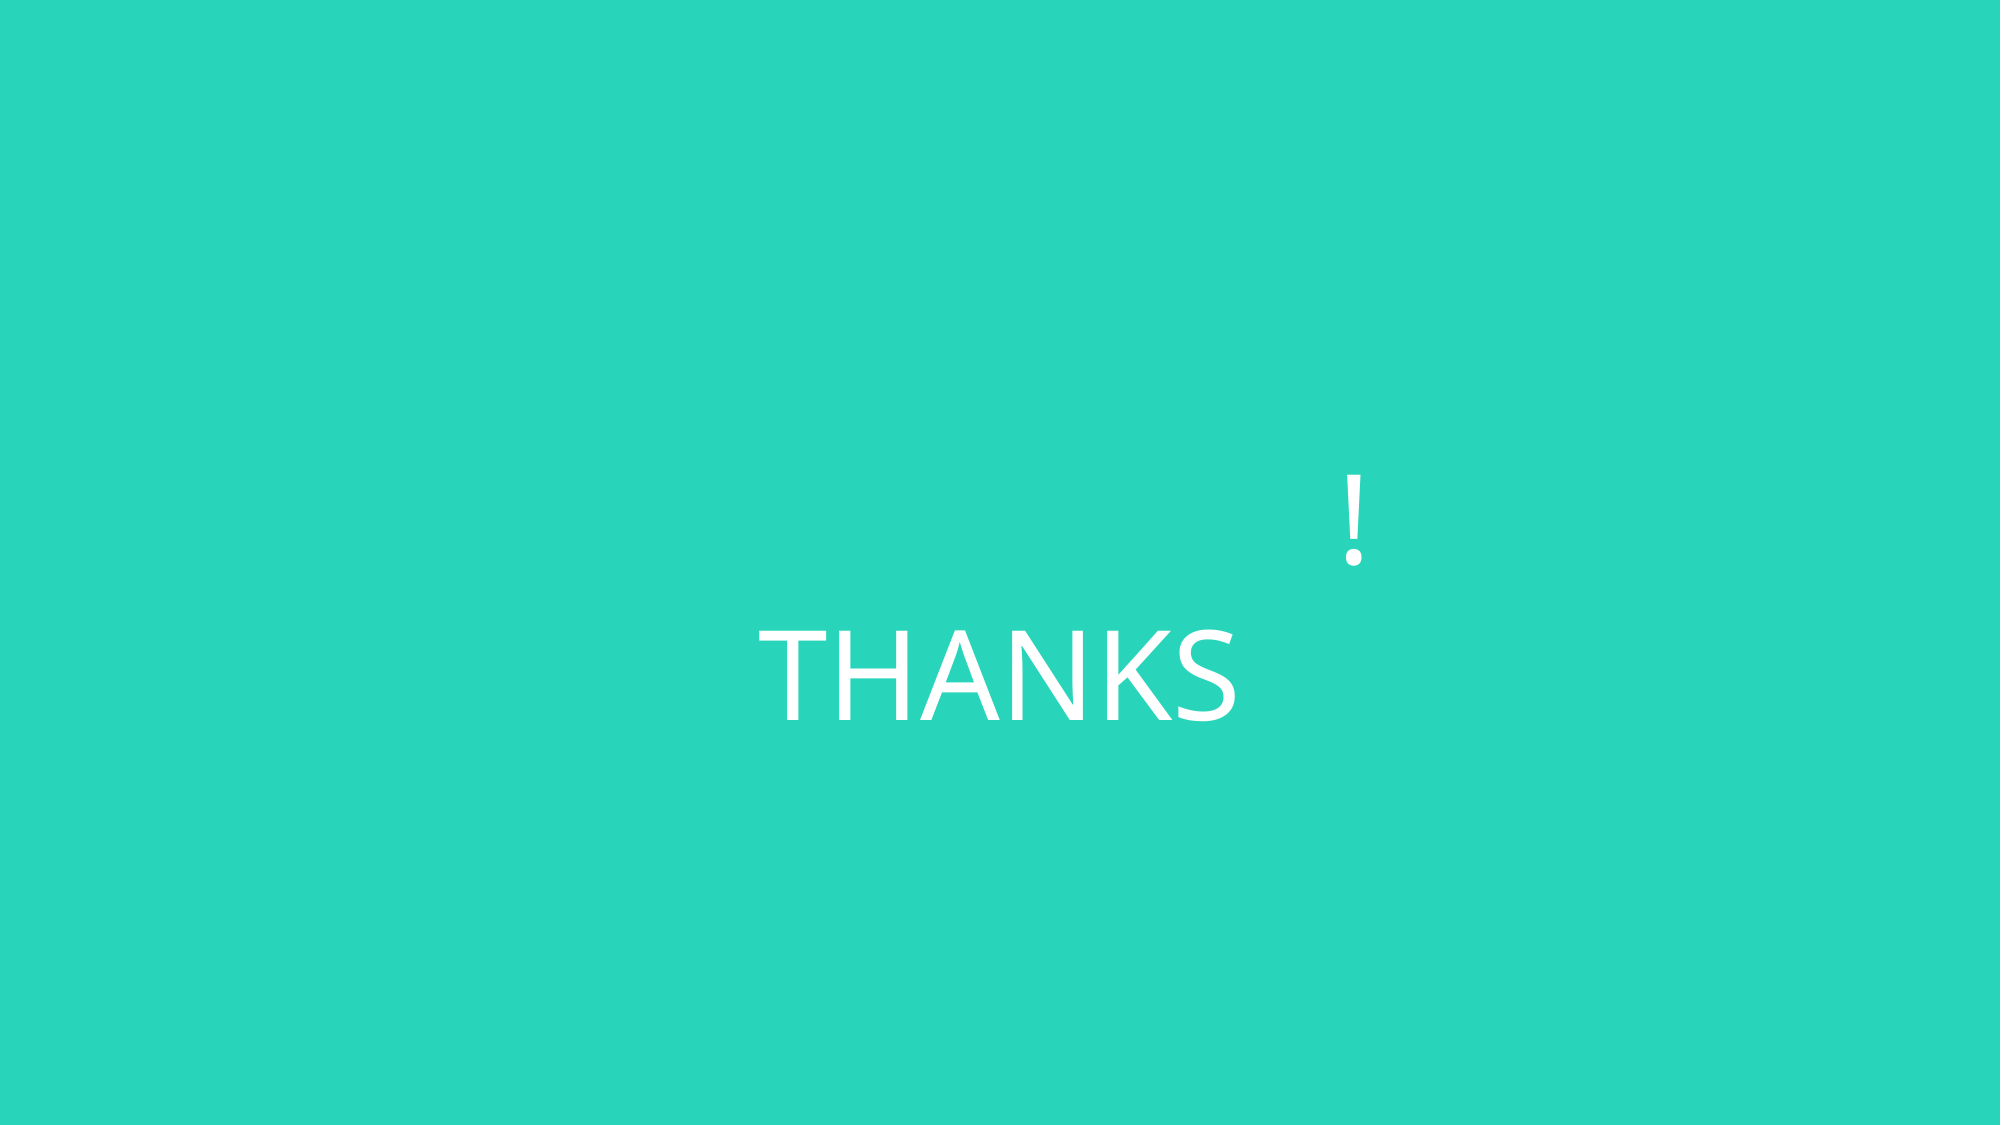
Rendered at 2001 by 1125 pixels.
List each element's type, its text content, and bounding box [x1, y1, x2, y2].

text_box ! [1323, 431, 1457, 597]
text_box THANKS [736, 588, 1263, 753]
